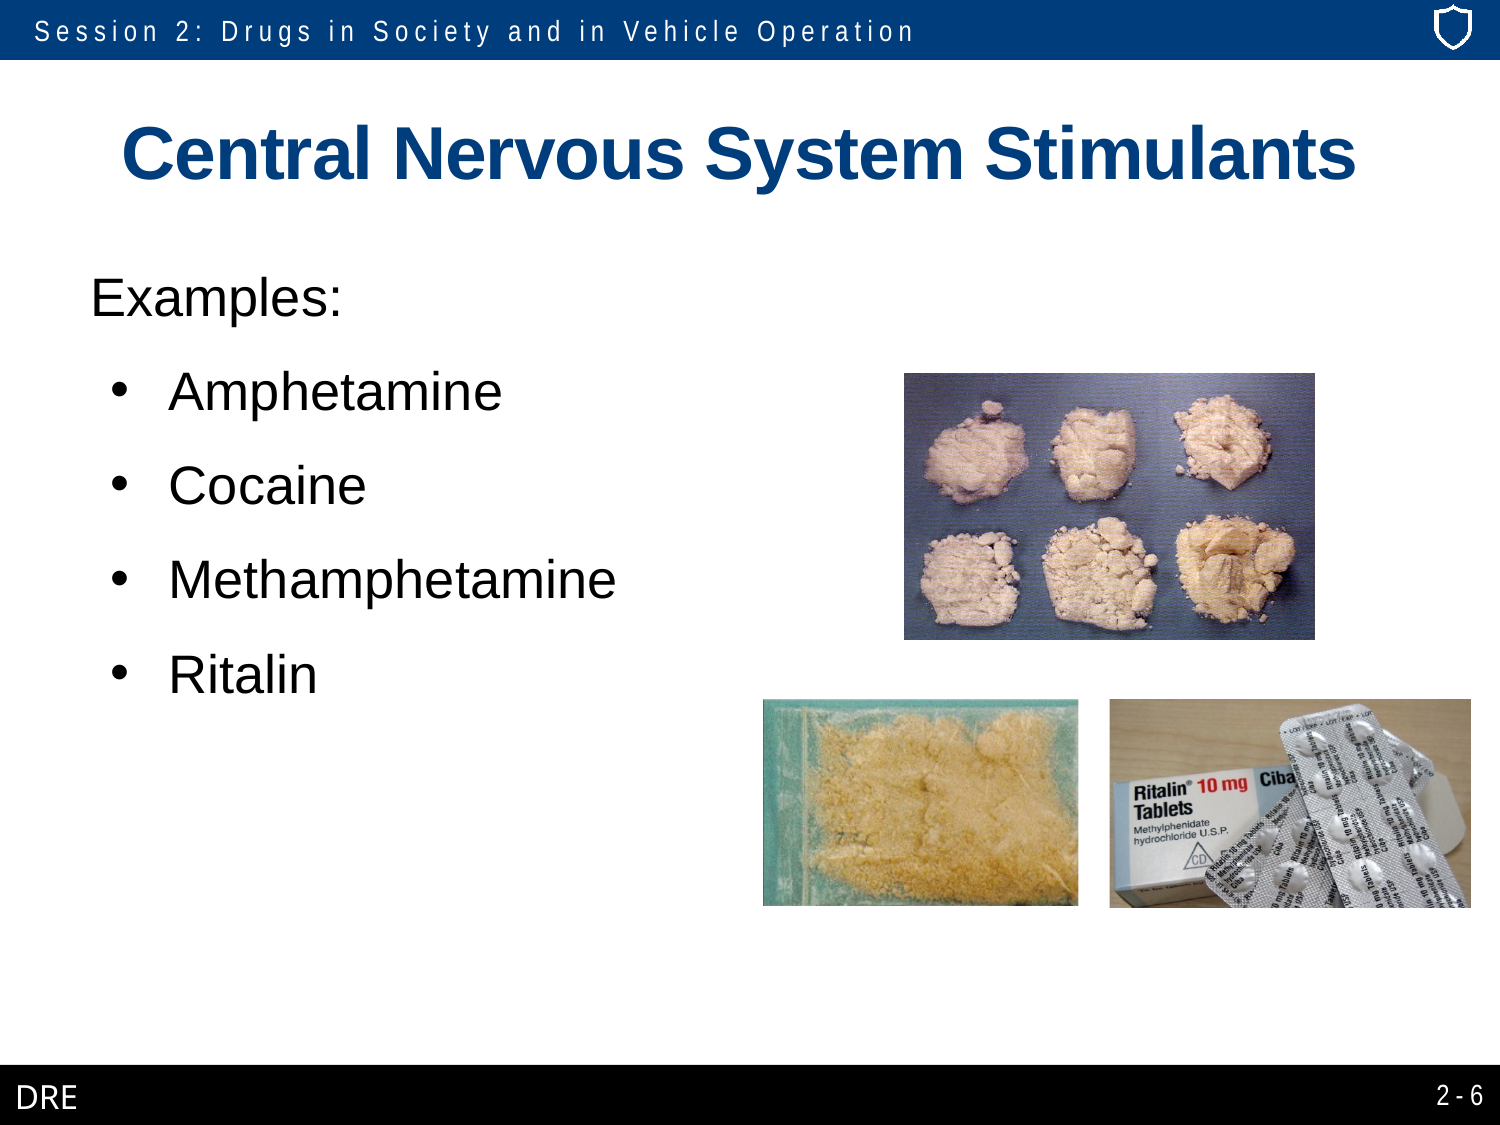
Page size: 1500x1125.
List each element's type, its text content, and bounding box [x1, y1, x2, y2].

slide_number 2-6 [1218, 1063, 1499, 1124]
picture [762, 698, 1079, 906]
picture [904, 372, 1315, 640]
picture [1434, 4, 1472, 50]
title Central Nervous System Stimulants [75, 75, 1425, 225]
list Examples: Amphetamine Cocaine Methamphetamine Ritalin [75, 254, 1425, 1005]
picture [1109, 698, 1472, 909]
